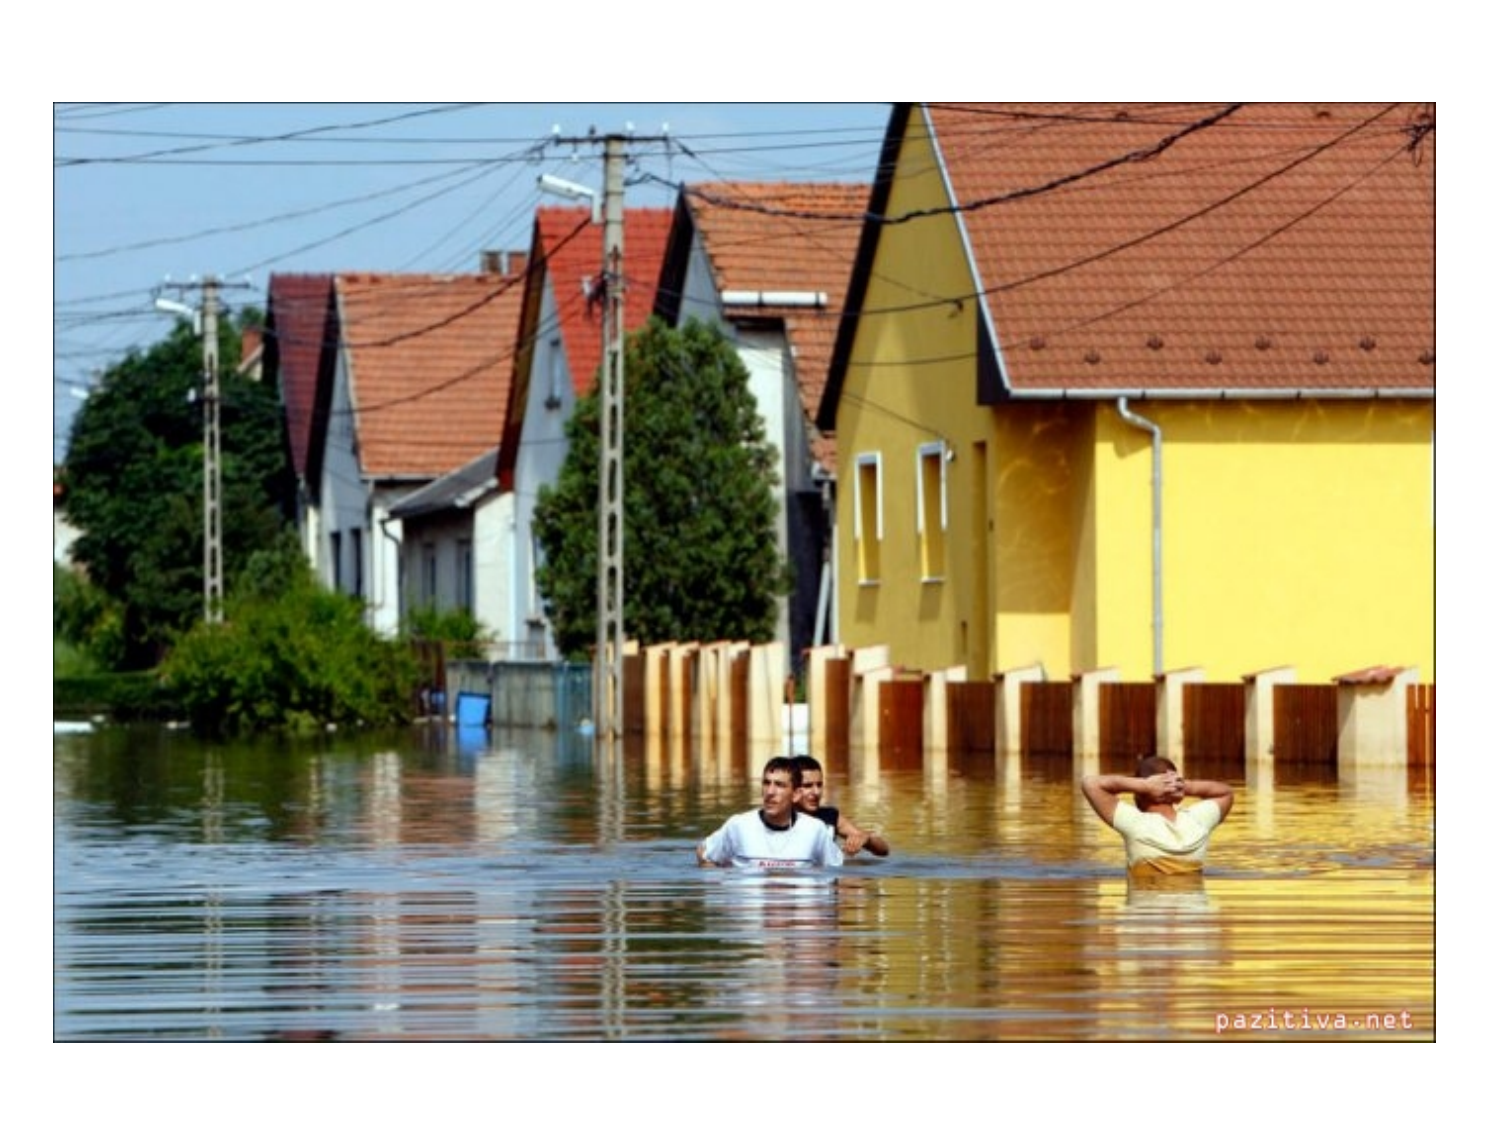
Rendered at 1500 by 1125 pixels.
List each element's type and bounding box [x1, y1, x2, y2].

picture [52, 102, 1436, 1043]
